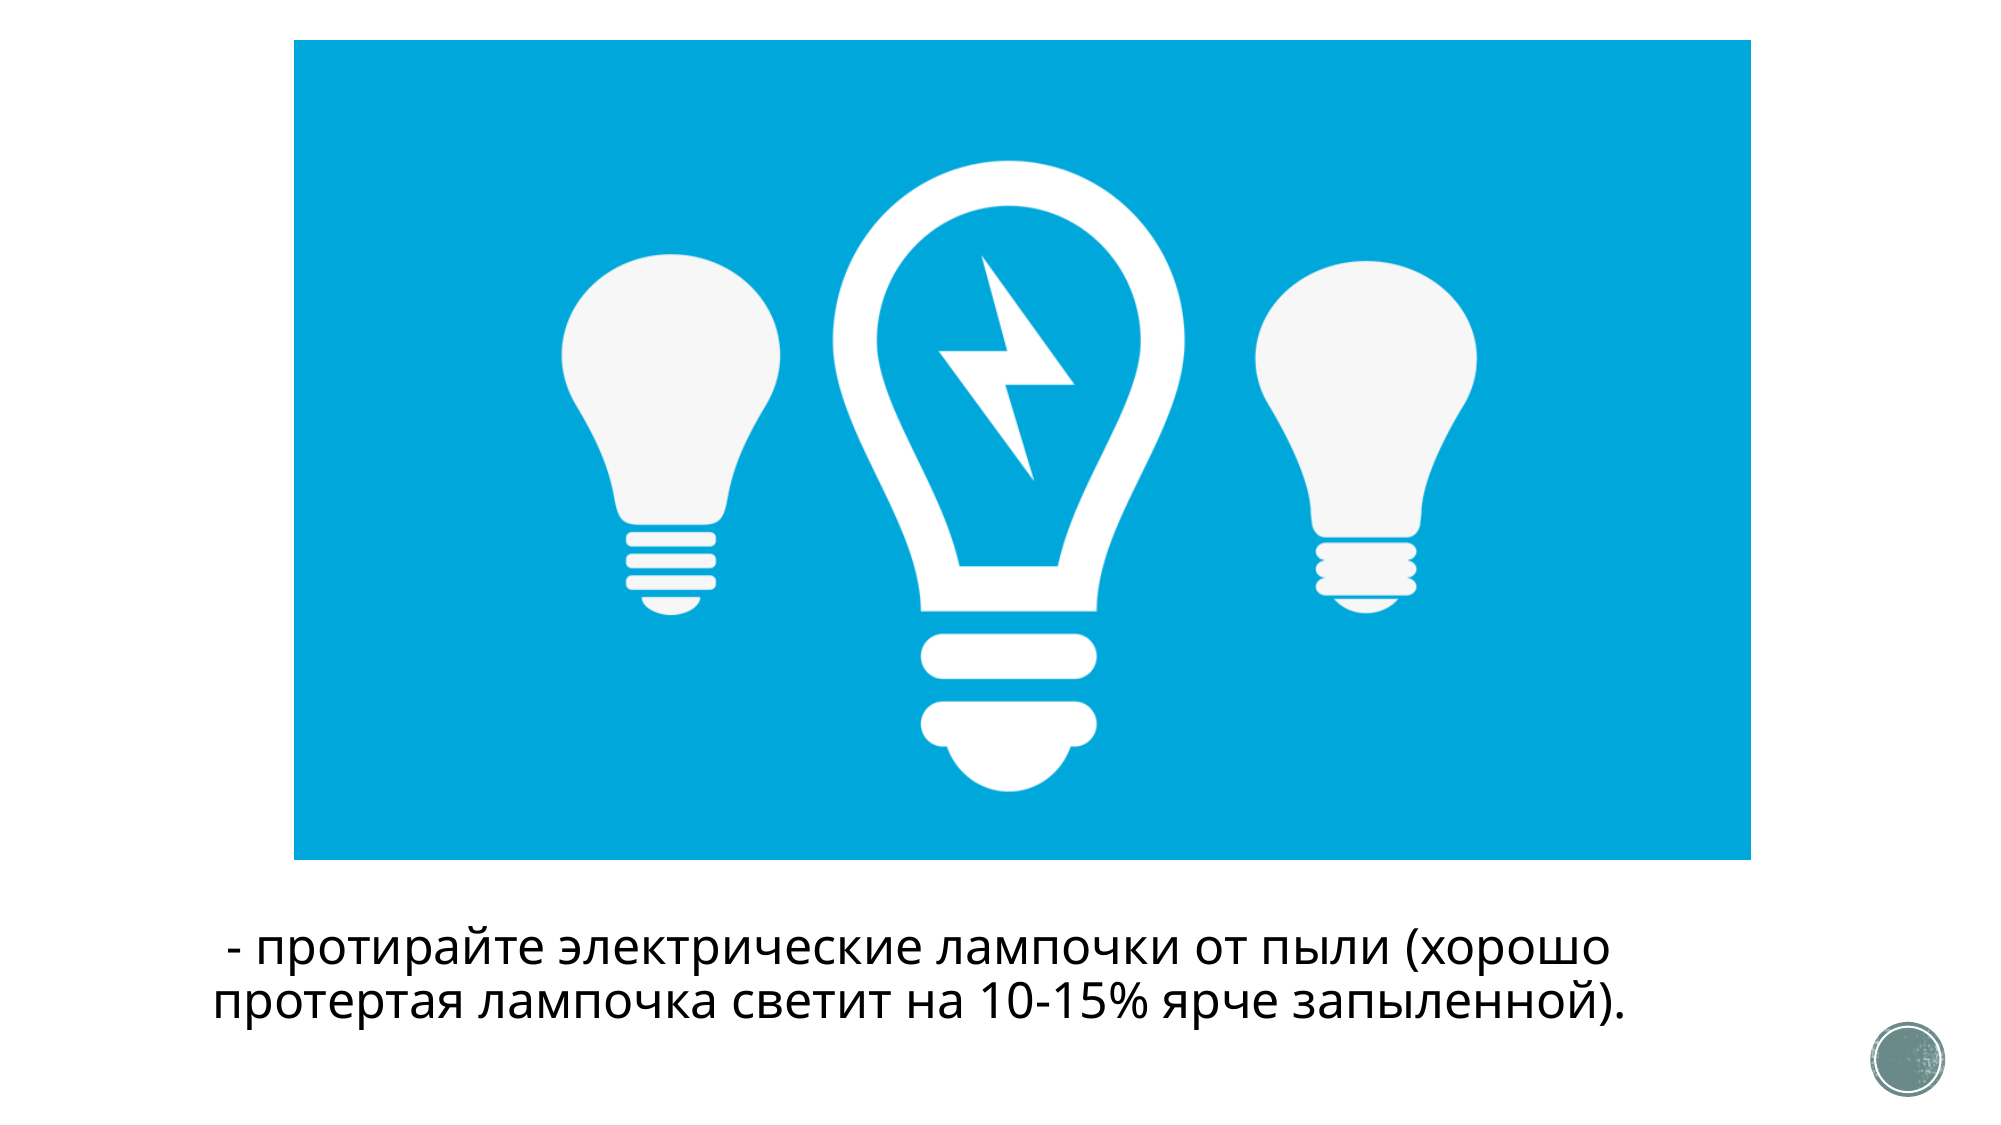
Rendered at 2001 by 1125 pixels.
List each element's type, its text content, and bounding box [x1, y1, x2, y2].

picture [626, 576, 716, 589]
picture [1316, 543, 1416, 595]
picture [1335, 599, 1397, 613]
picture [626, 554, 716, 568]
list - протирайте электрические лампочки от пыли (хорошо протертая лампочка светит на 10-15% ярче запыленной). [197, 913, 1848, 1047]
picture [921, 634, 1097, 679]
picture [626, 532, 716, 546]
picture [562, 255, 780, 525]
picture [833, 161, 1185, 611]
picture [642, 597, 700, 615]
picture [1255, 261, 1477, 537]
picture [921, 701, 1097, 791]
